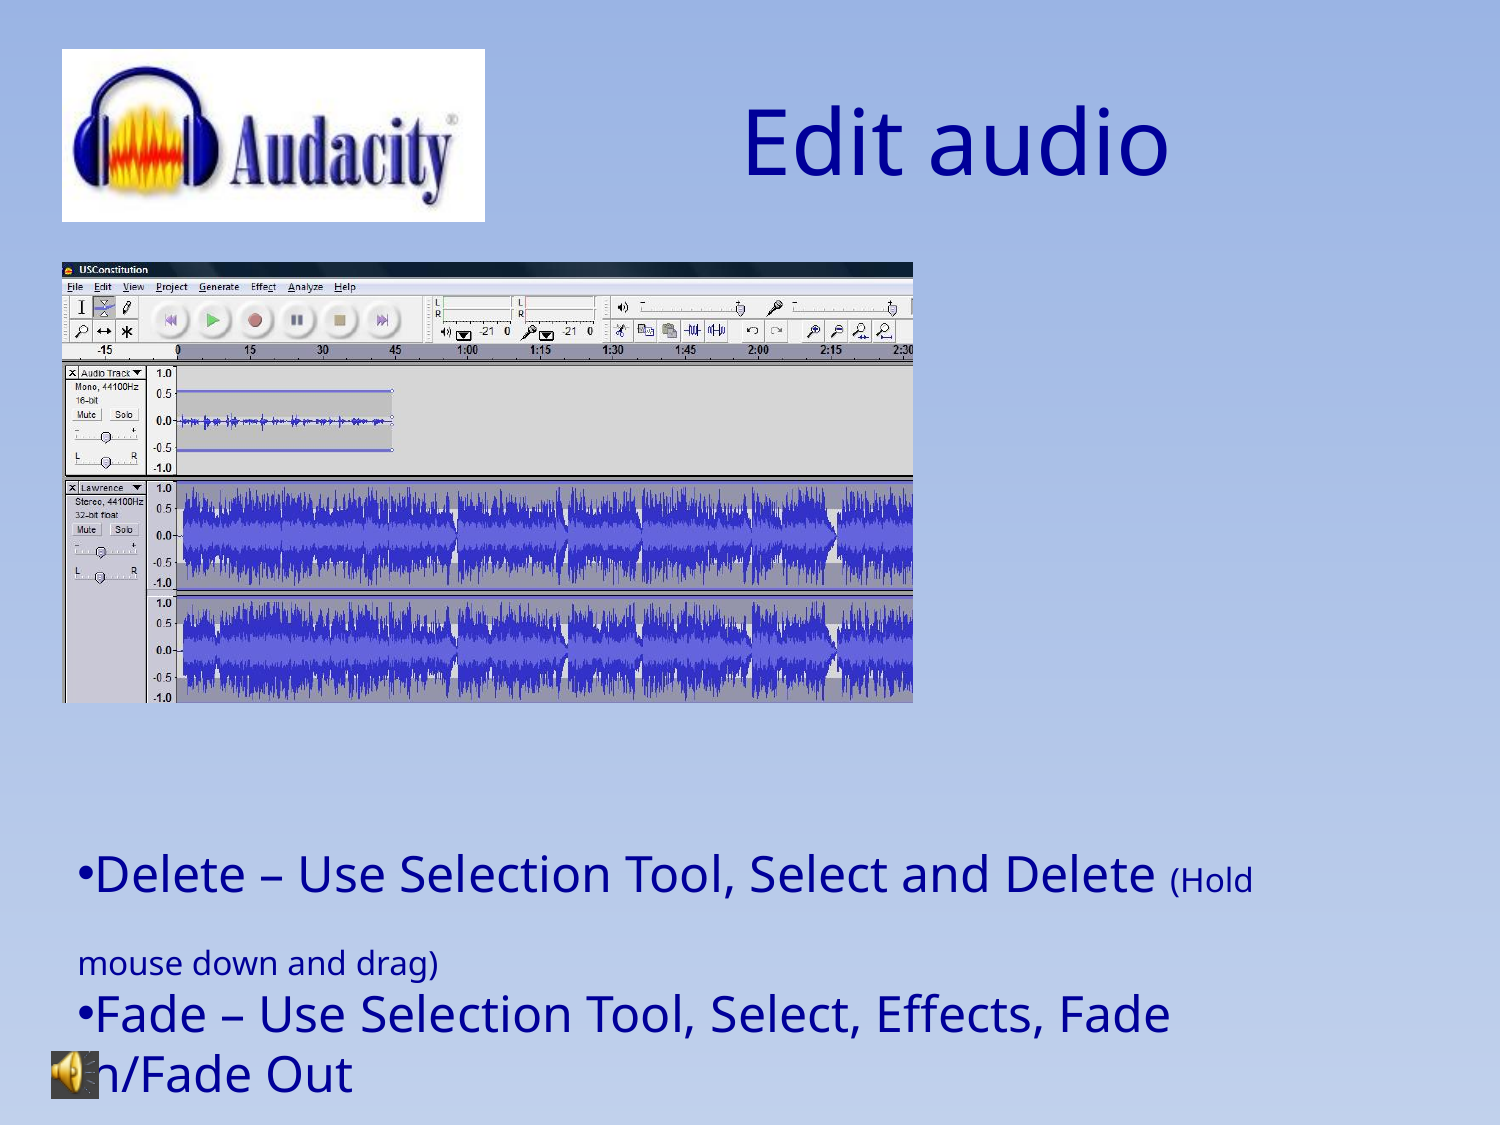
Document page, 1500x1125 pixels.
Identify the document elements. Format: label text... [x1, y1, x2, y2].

picture [62, 49, 485, 223]
text_box Delete – Use Selection Tool, Select and Delete (Hold mouse down and drag) Fade – Use Selection Tool, Select, Effects, Fade in/Fade Out [62, 774, 1375, 1125]
picture [49, 1049, 101, 1101]
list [62, 262, 913, 704]
title Edit audio [487, 45, 1425, 233]
